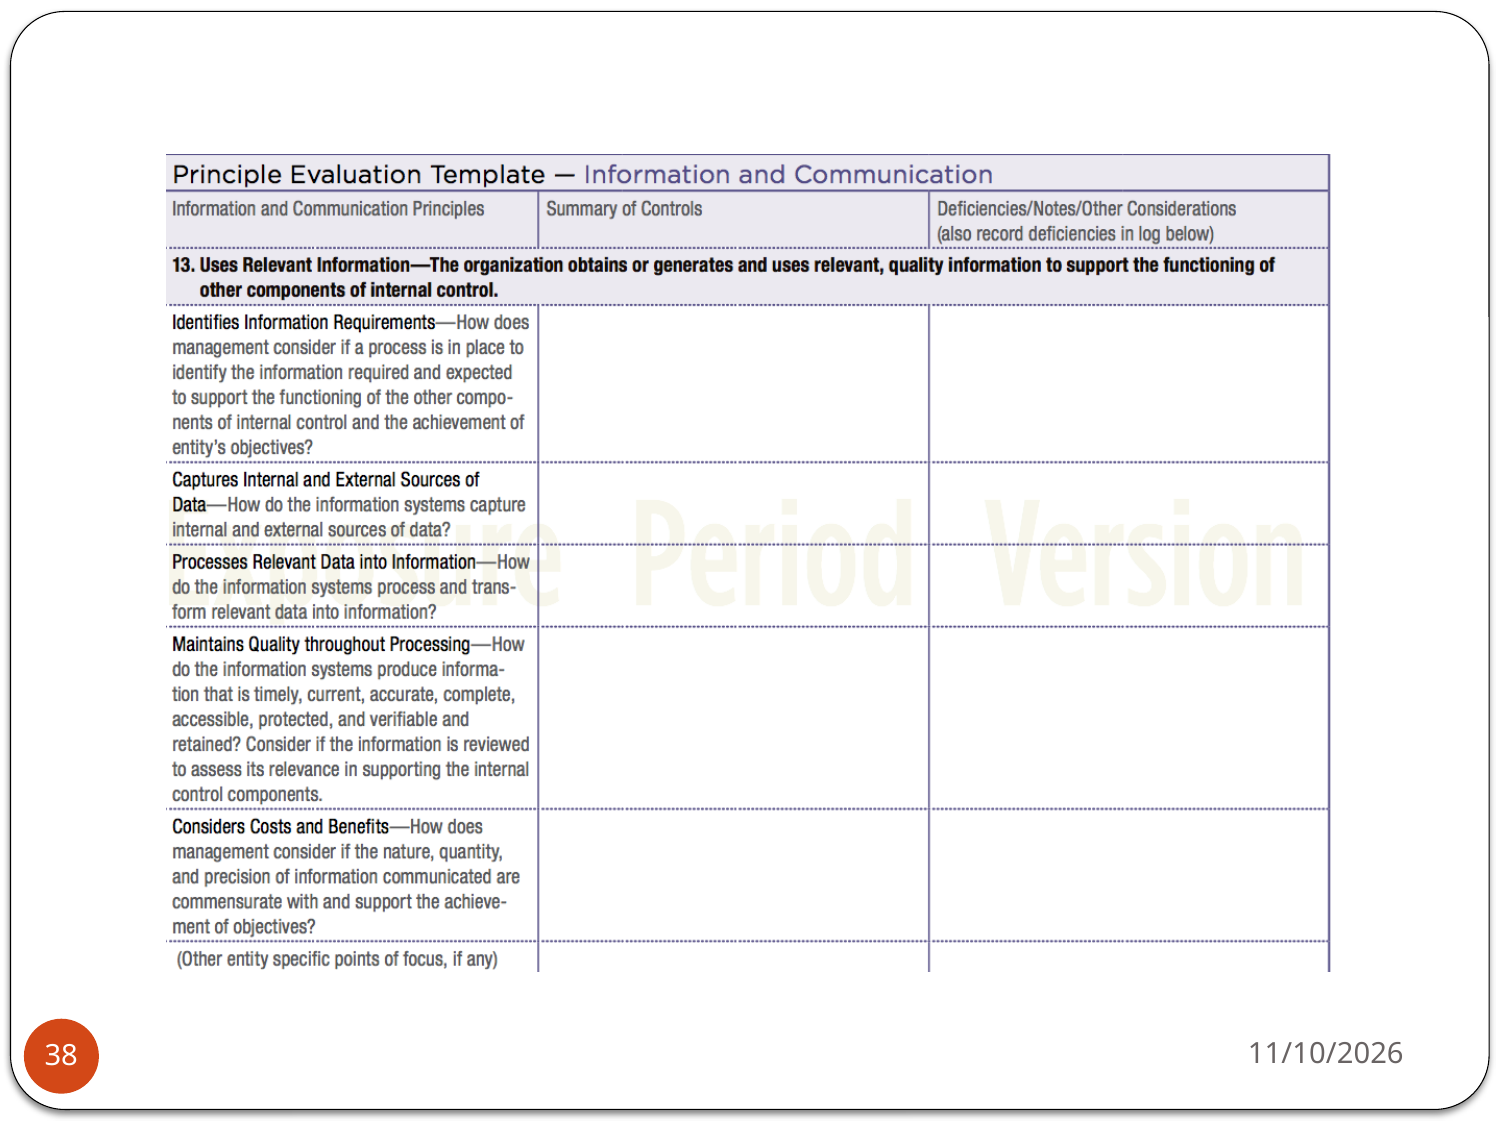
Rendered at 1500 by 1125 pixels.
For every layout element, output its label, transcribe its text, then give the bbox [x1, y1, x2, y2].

slide_number 38 [23, 1018, 99, 1094]
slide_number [1012, 1015, 1419, 1094]
picture [166, 152, 1334, 973]
